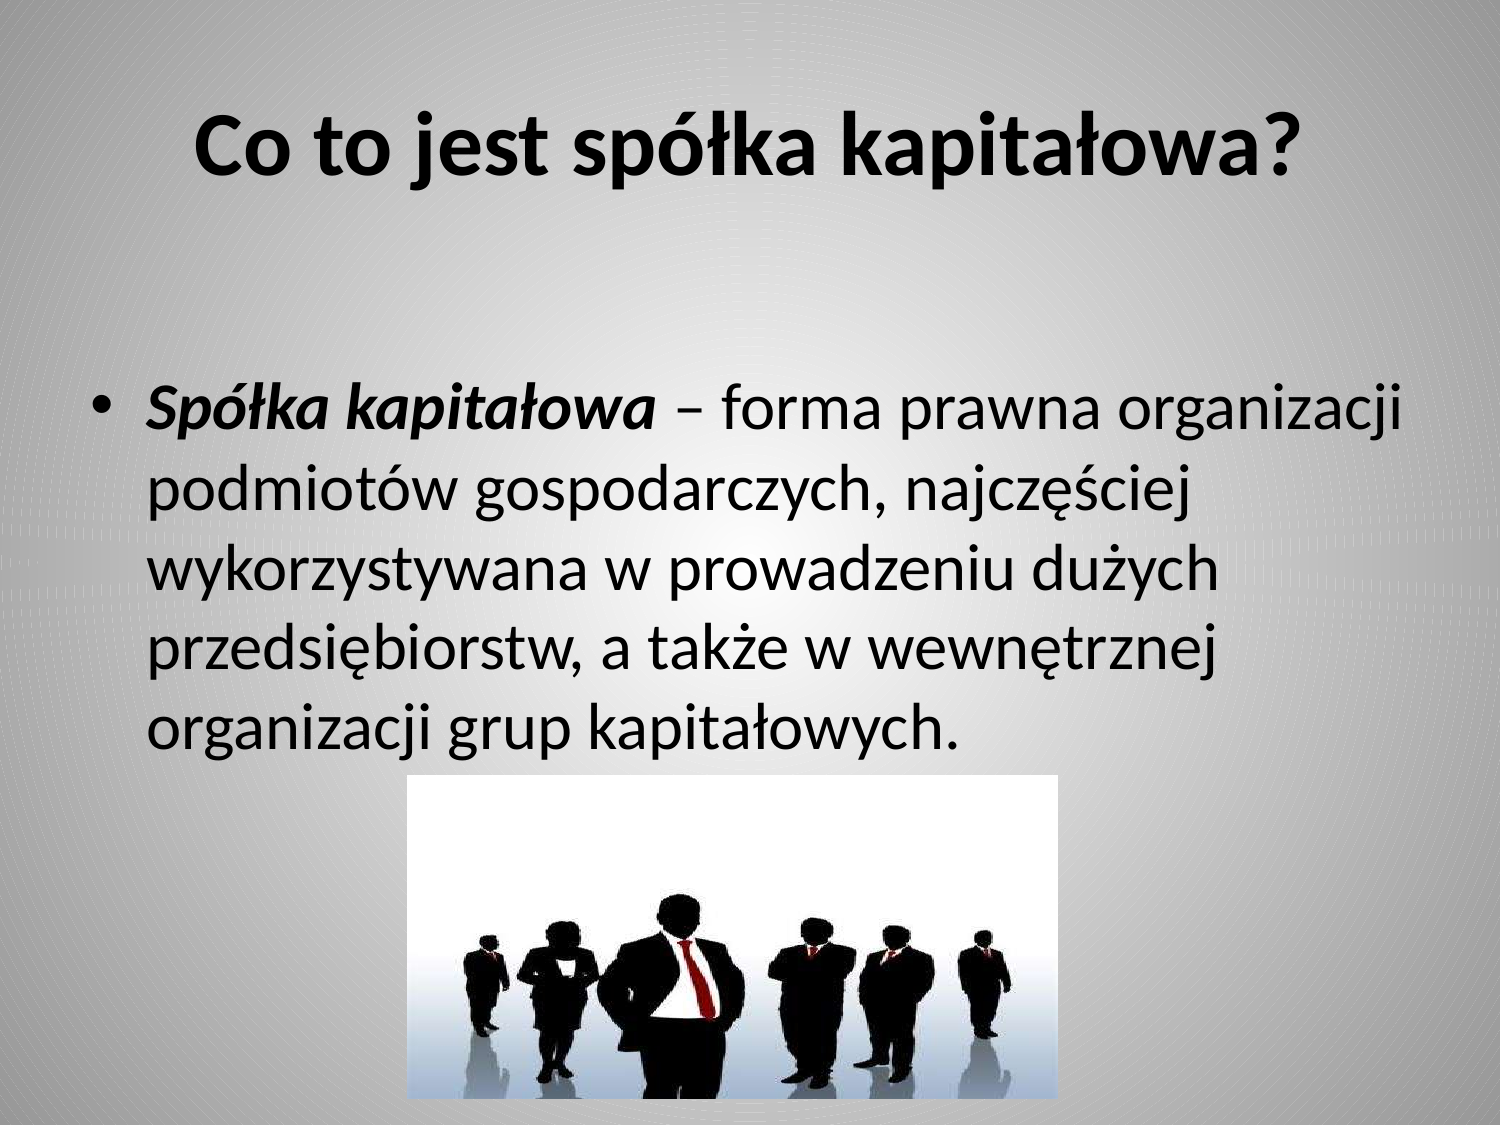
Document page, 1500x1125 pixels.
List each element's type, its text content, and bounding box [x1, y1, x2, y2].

picture [407, 774, 1058, 1100]
title Co to jest spółka kapitałowa? [75, 45, 1425, 233]
list Spółka kapitałowa – forma prawna organizacji podmiotów gospodarczych, najczęściej wykorzystywana w prowadzeniu dużych przedsiębiorstw, a także w wewnętrznej organizacji grup kapitałowych. [75, 262, 1425, 1005]
